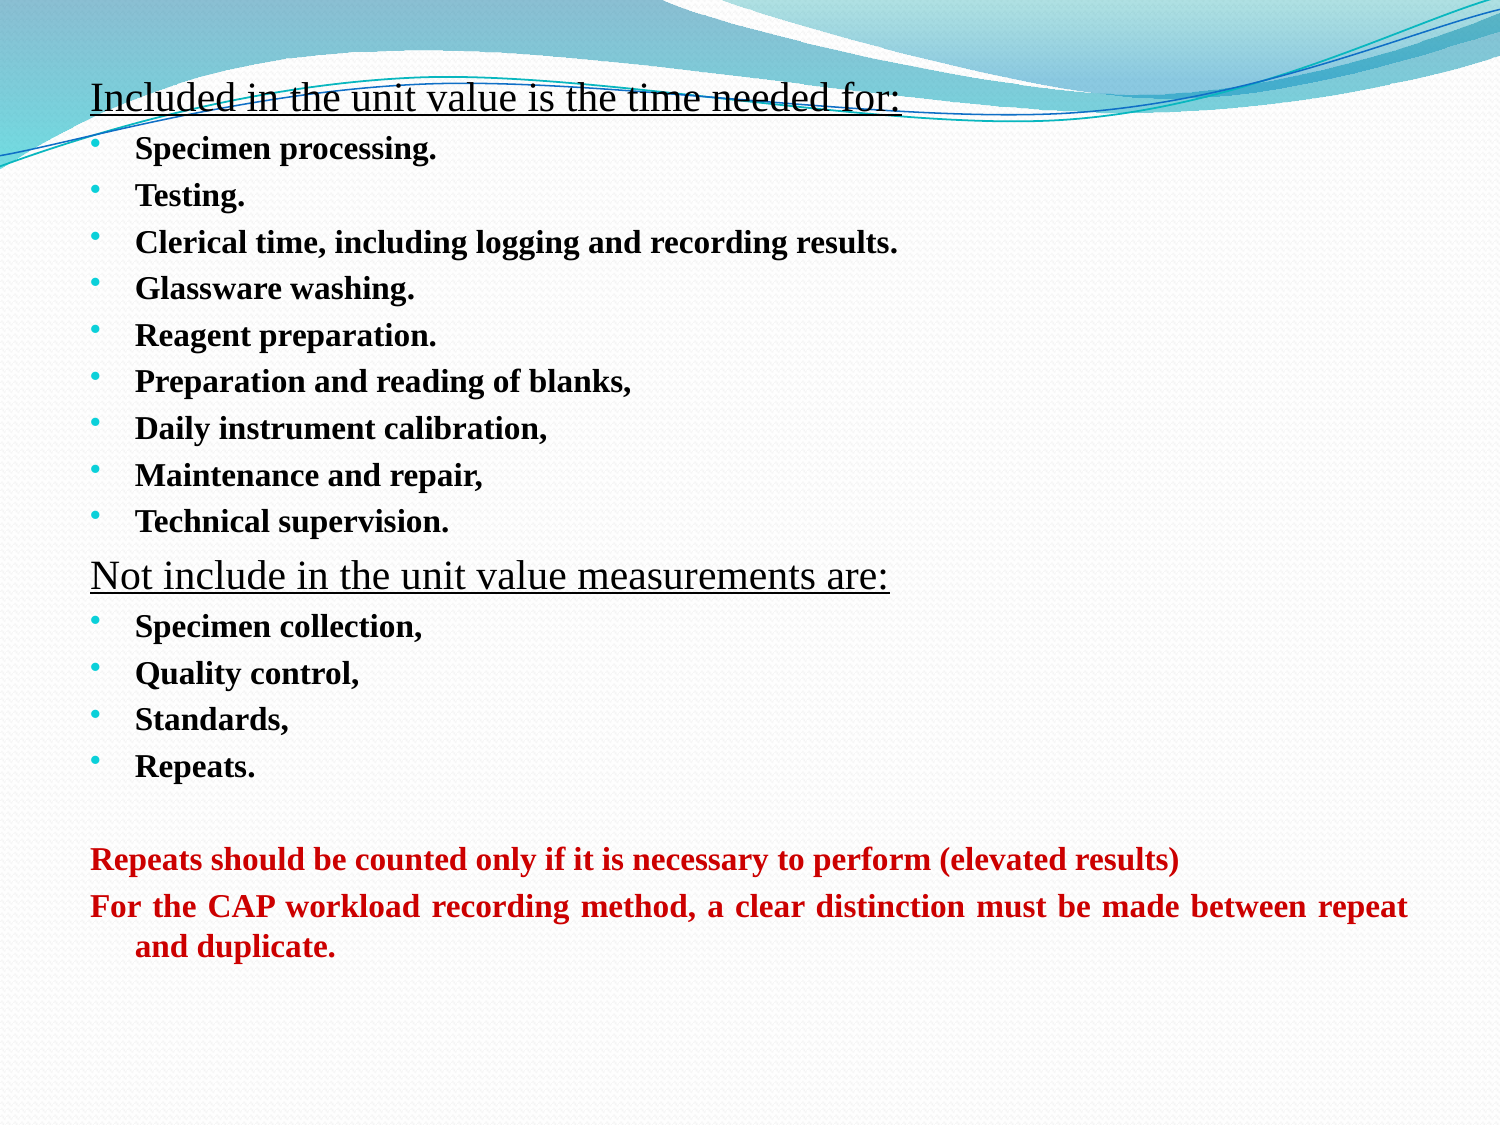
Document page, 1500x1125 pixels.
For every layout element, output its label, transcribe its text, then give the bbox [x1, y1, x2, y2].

list Included in the unit value is the time needed for: Specimen processing. Testing. Clerical time, including logging and recording results. Glassware washing. Reagent preparation. Preparation and reading of blanks, Daily instrument calibration, Maintenance and repair, Technical supervision. Not include in the unit value measurements are: Specimen collection, Quality control, Standards, Repeats. Repeats should be counted only if it is necessary to perform (elevated results) For the CAP workload recording method, a clear distinction must be made between repeat and duplicate. [74, 62, 1426, 1038]
